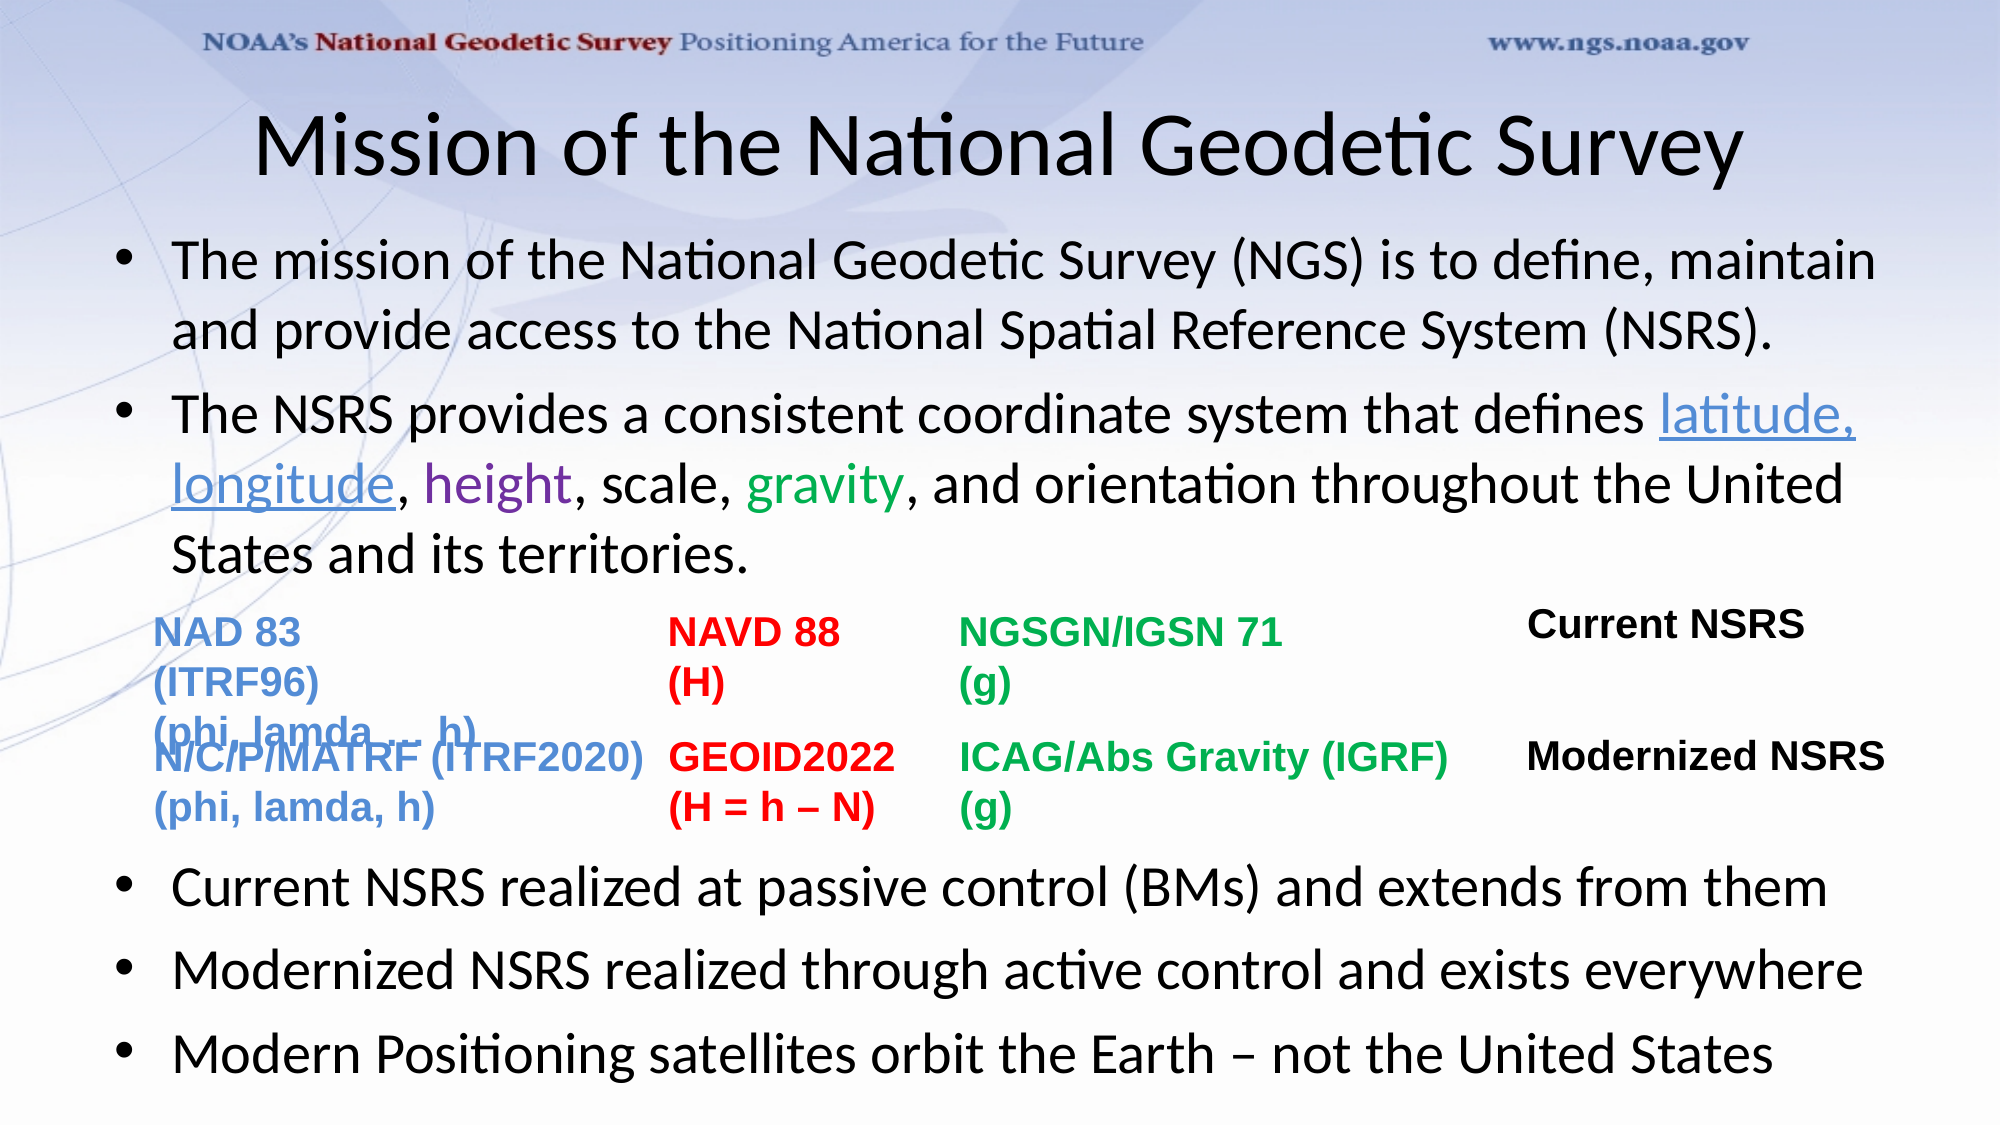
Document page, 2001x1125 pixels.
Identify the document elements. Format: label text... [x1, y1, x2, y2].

picture [0, 0, 2000, 1125]
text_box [137, 589, 1905, 839]
title Mission of the National Geodetic Survey [99, 45, 1900, 214]
list The mission of the National Geodetic Survey (NGS) is to define, maintain and provide access to the National Spatial Reference System (NSRS). The NSRS provides a consistent coordinate system that defines latitude, longitude, height, scale, gravity, and orientation throughout the United States and its territories. Current NSRS realized at passive control (BMs) and extends from them Modernized NSRS realized through active control and exists everywhere Modern Positioning satellites orbit the Earth – not the United States [99, 214, 1905, 957]
